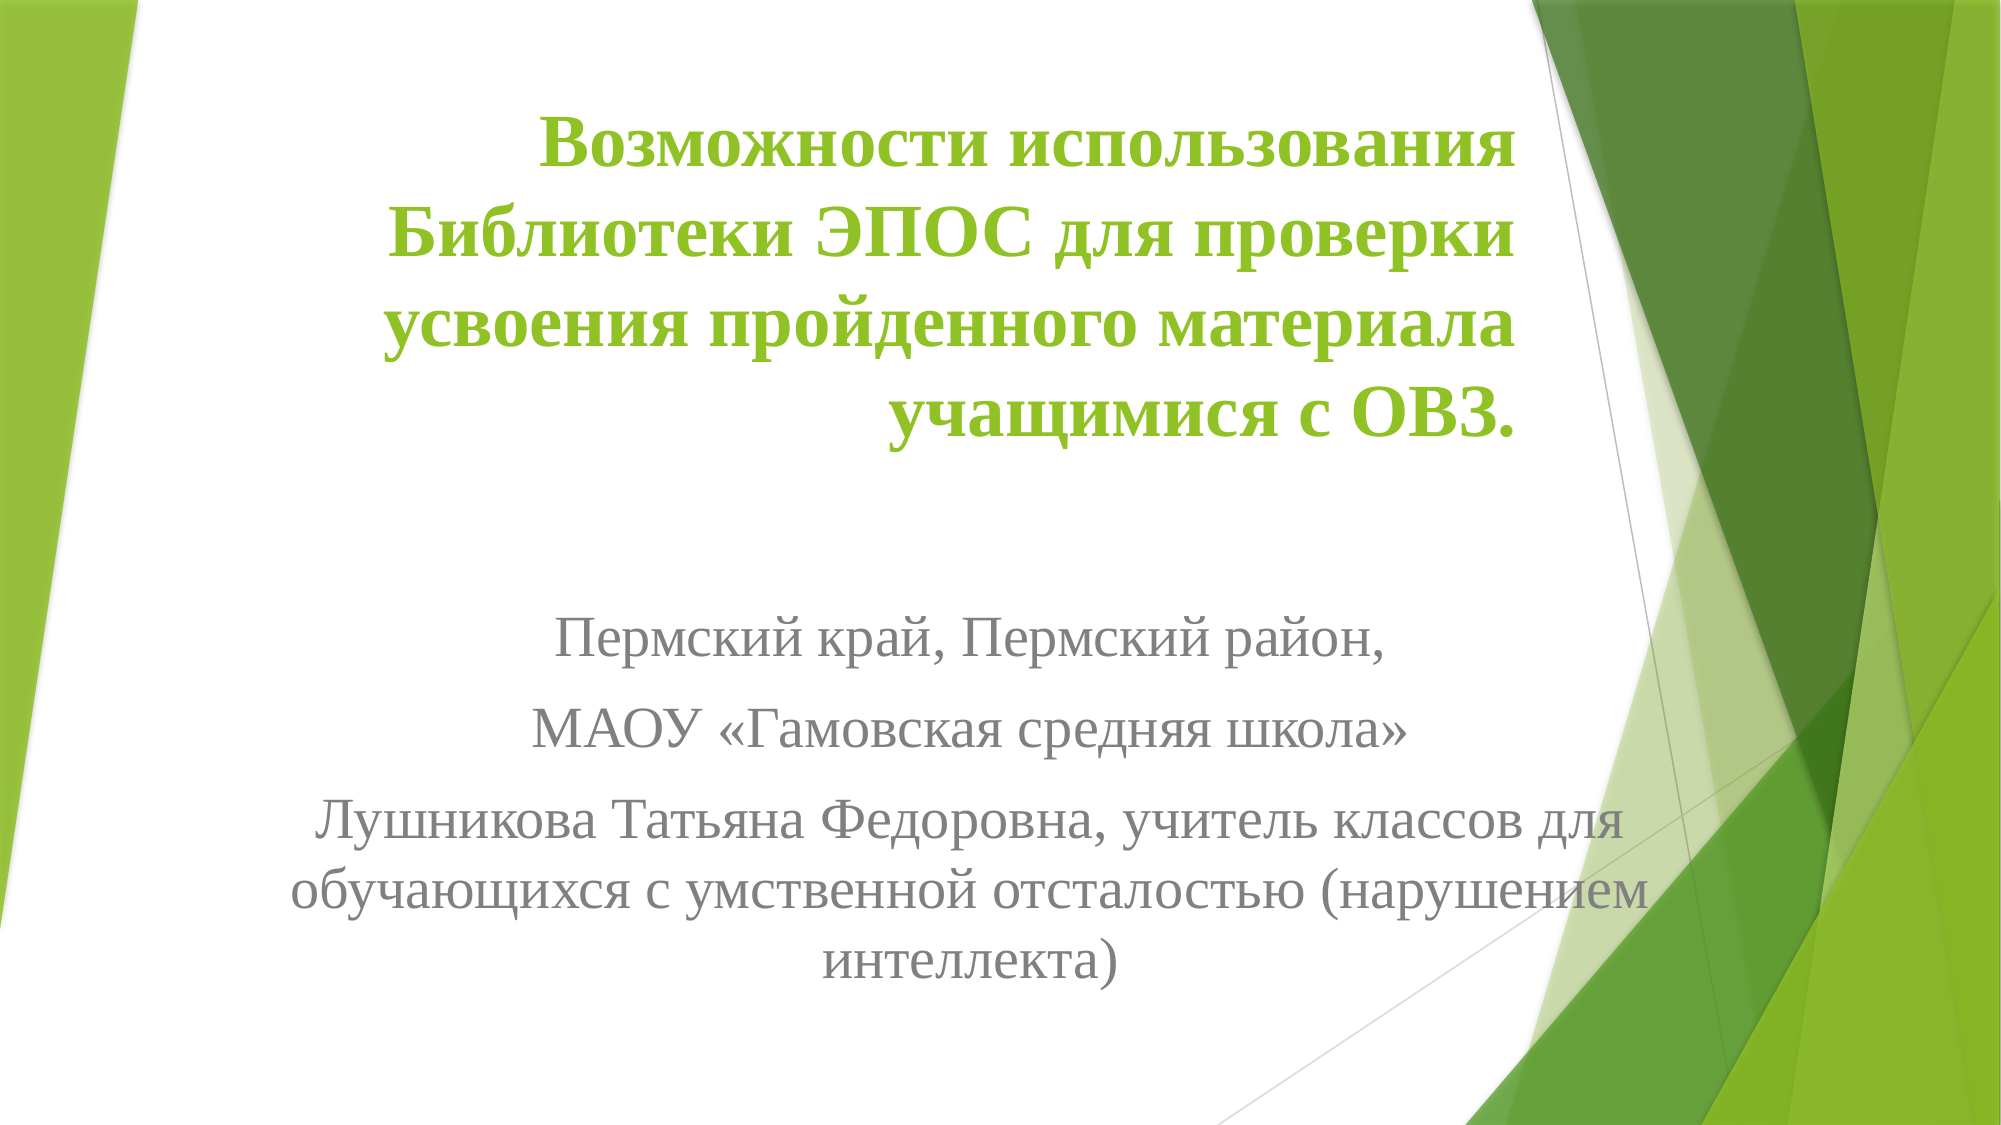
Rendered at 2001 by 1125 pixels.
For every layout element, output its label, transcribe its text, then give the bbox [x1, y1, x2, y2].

title Возможности использования Библиотеки ЭПОС для проверки усвоения пройденного материала учащимися с ОВЗ. [111, 25, 1533, 459]
subtitle Пермский край, Пермский район, МАОУ «Гамовская средняя школа» Лушникова Татьяна Федоровна, учитель классов для обучающихся с умственной отсталостью (нарушением интеллекта) [202, 590, 1738, 1106]
